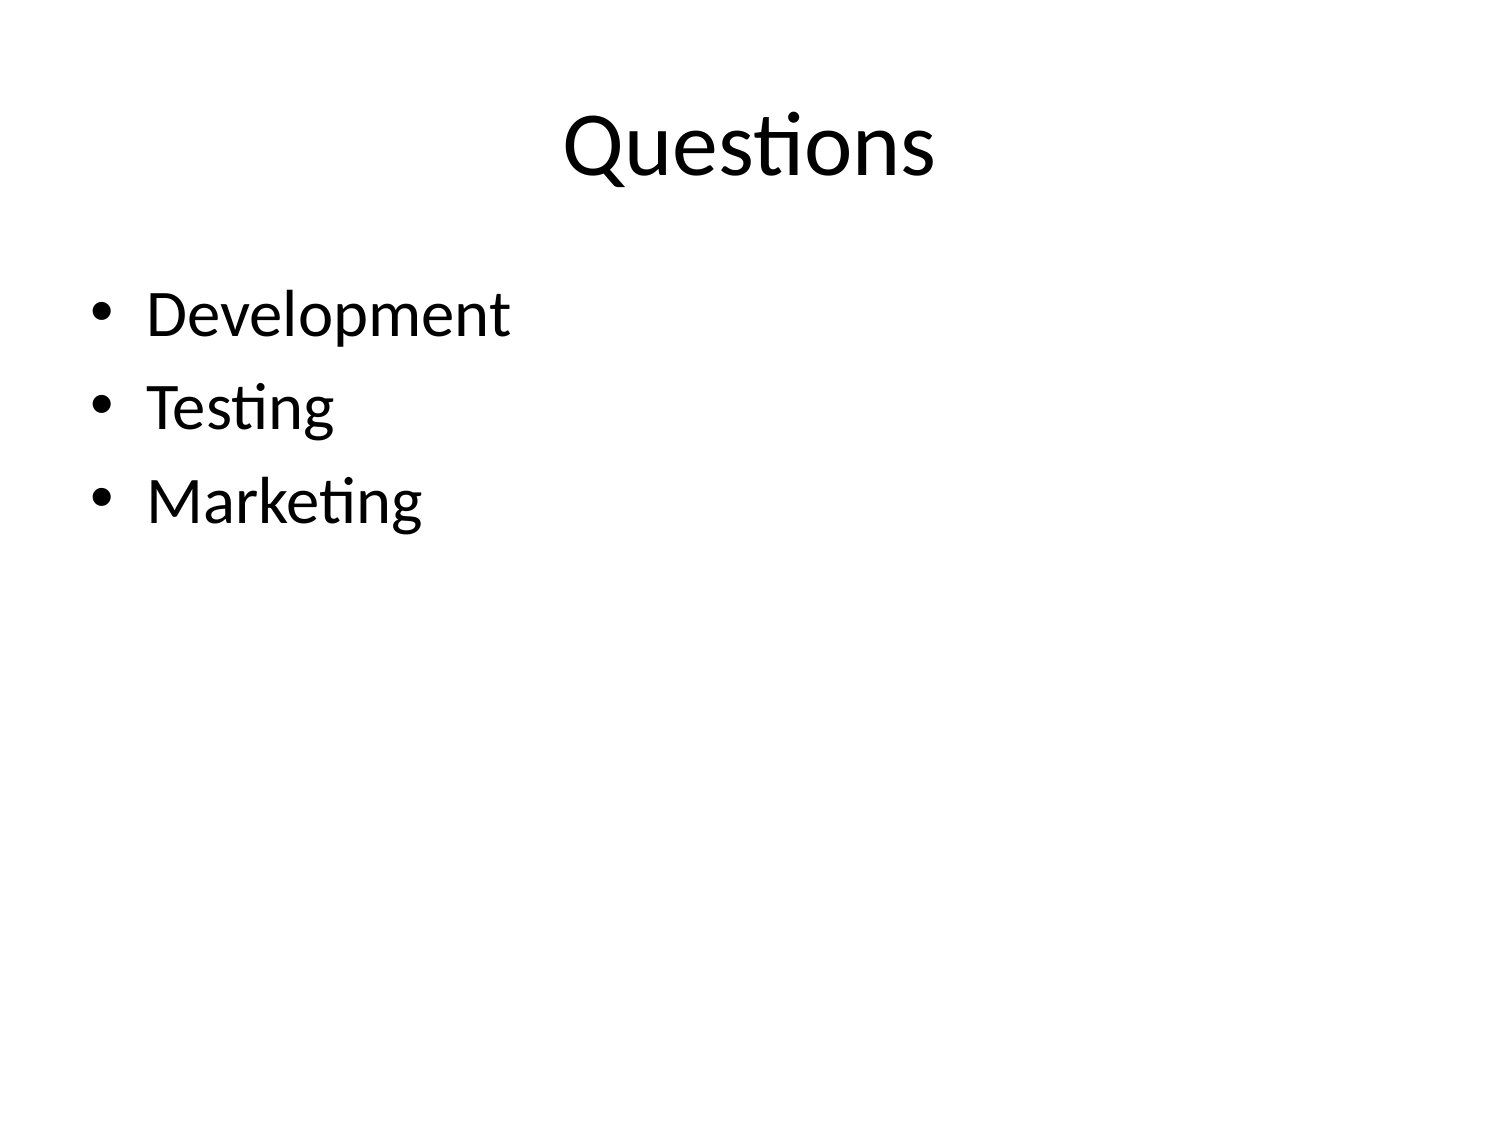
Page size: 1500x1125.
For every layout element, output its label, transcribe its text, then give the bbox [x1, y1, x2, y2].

title Questions [75, 45, 1425, 233]
list Development Testing Marketing [75, 262, 1425, 1005]
